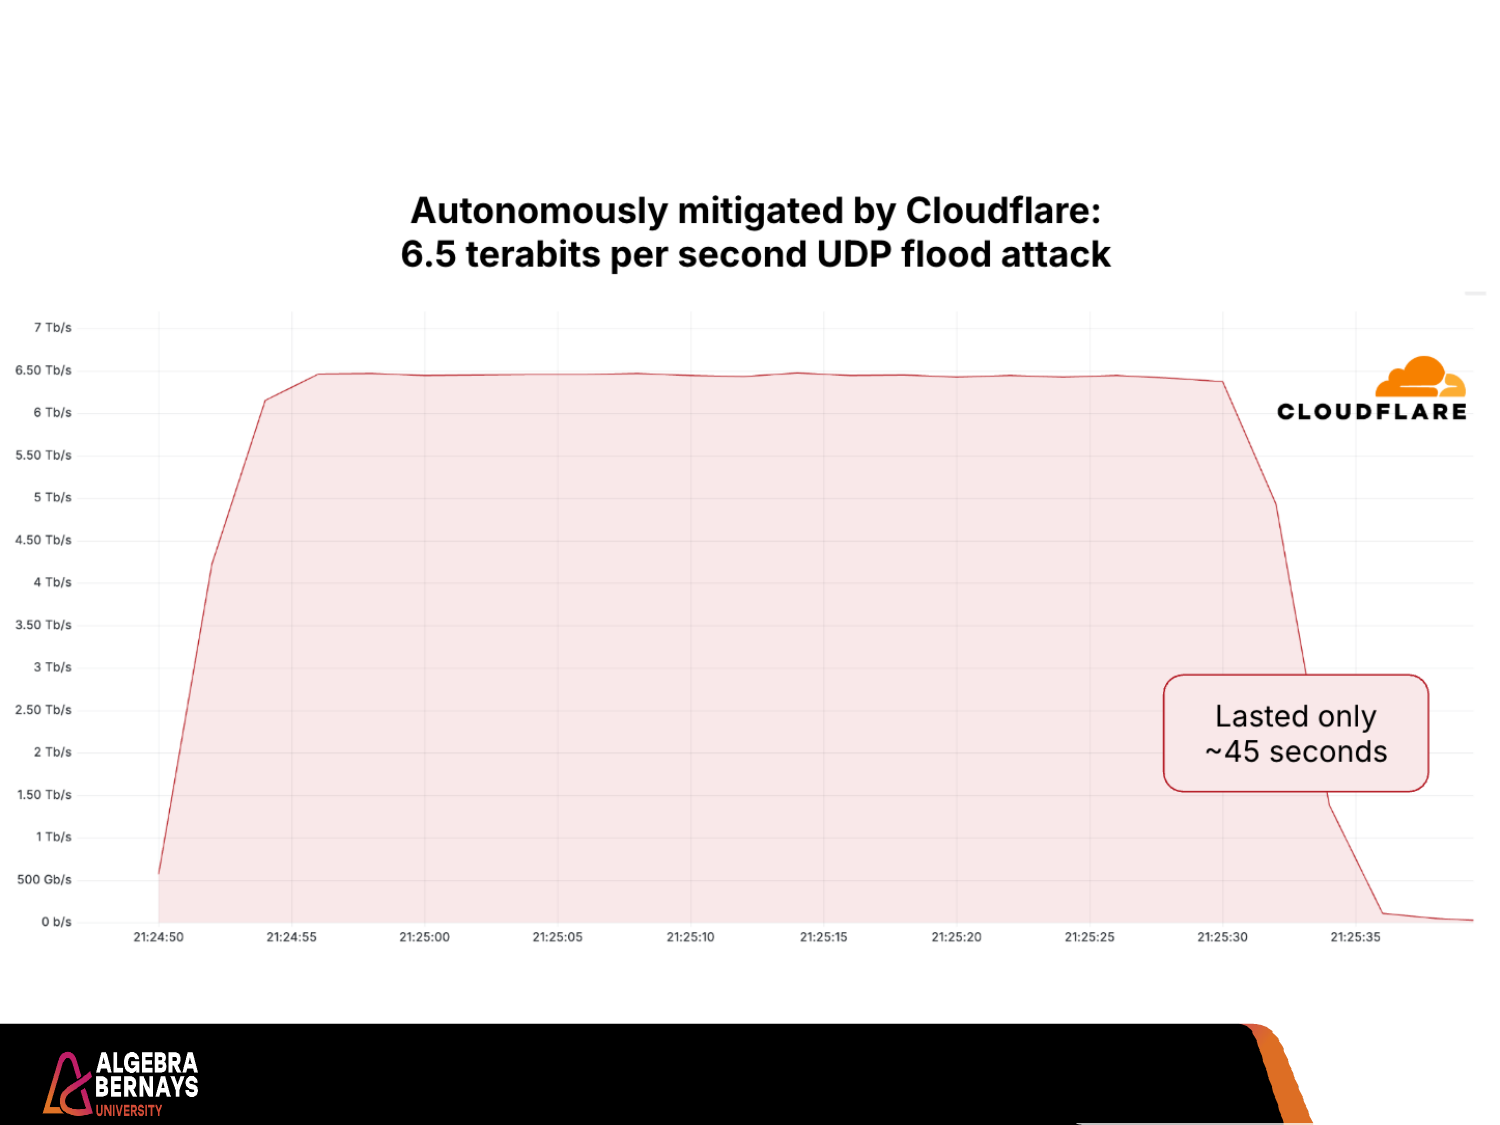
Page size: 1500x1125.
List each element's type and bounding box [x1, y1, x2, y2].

picture [0, 1023, 1468, 1125]
picture [0, 166, 1500, 958]
